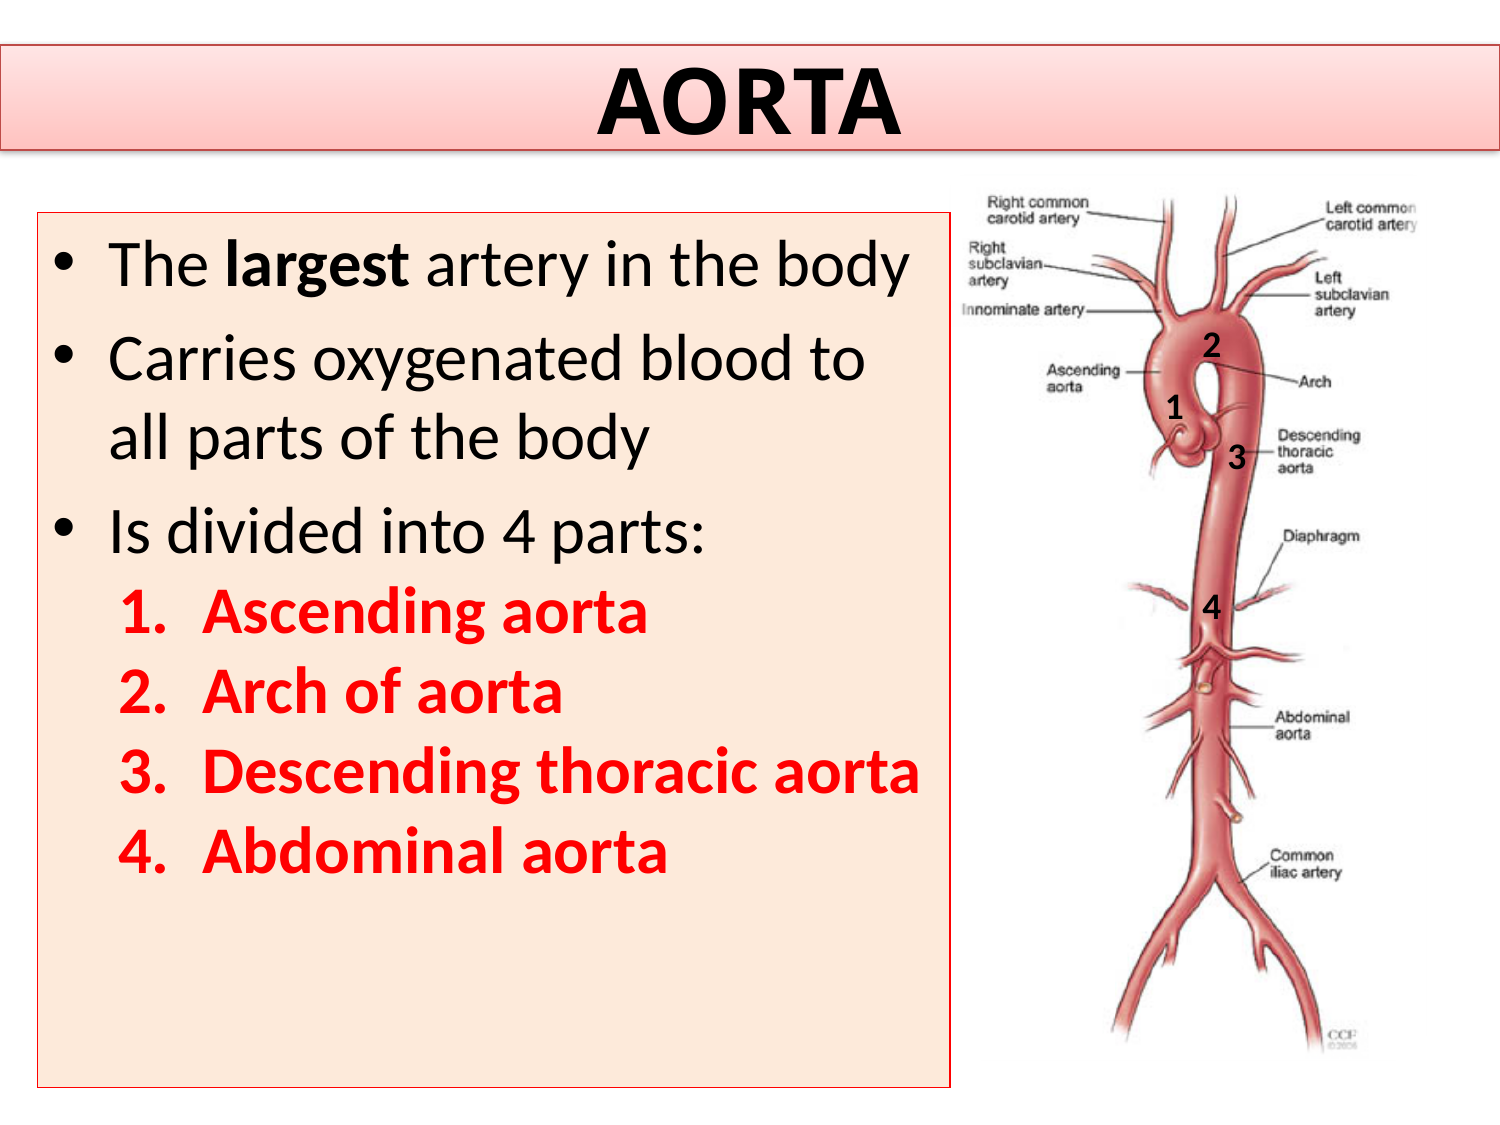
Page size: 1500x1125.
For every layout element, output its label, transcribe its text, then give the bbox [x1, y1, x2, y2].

title AORTA [0, 44, 1500, 151]
list The largest artery in the body Carries oxygenated blood to all parts of the body Is divided into 4 parts: Ascending aorta Arch of aorta Descending thoracic aorta Abdominal aorta [37, 212, 951, 1088]
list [949, 174, 1426, 1059]
